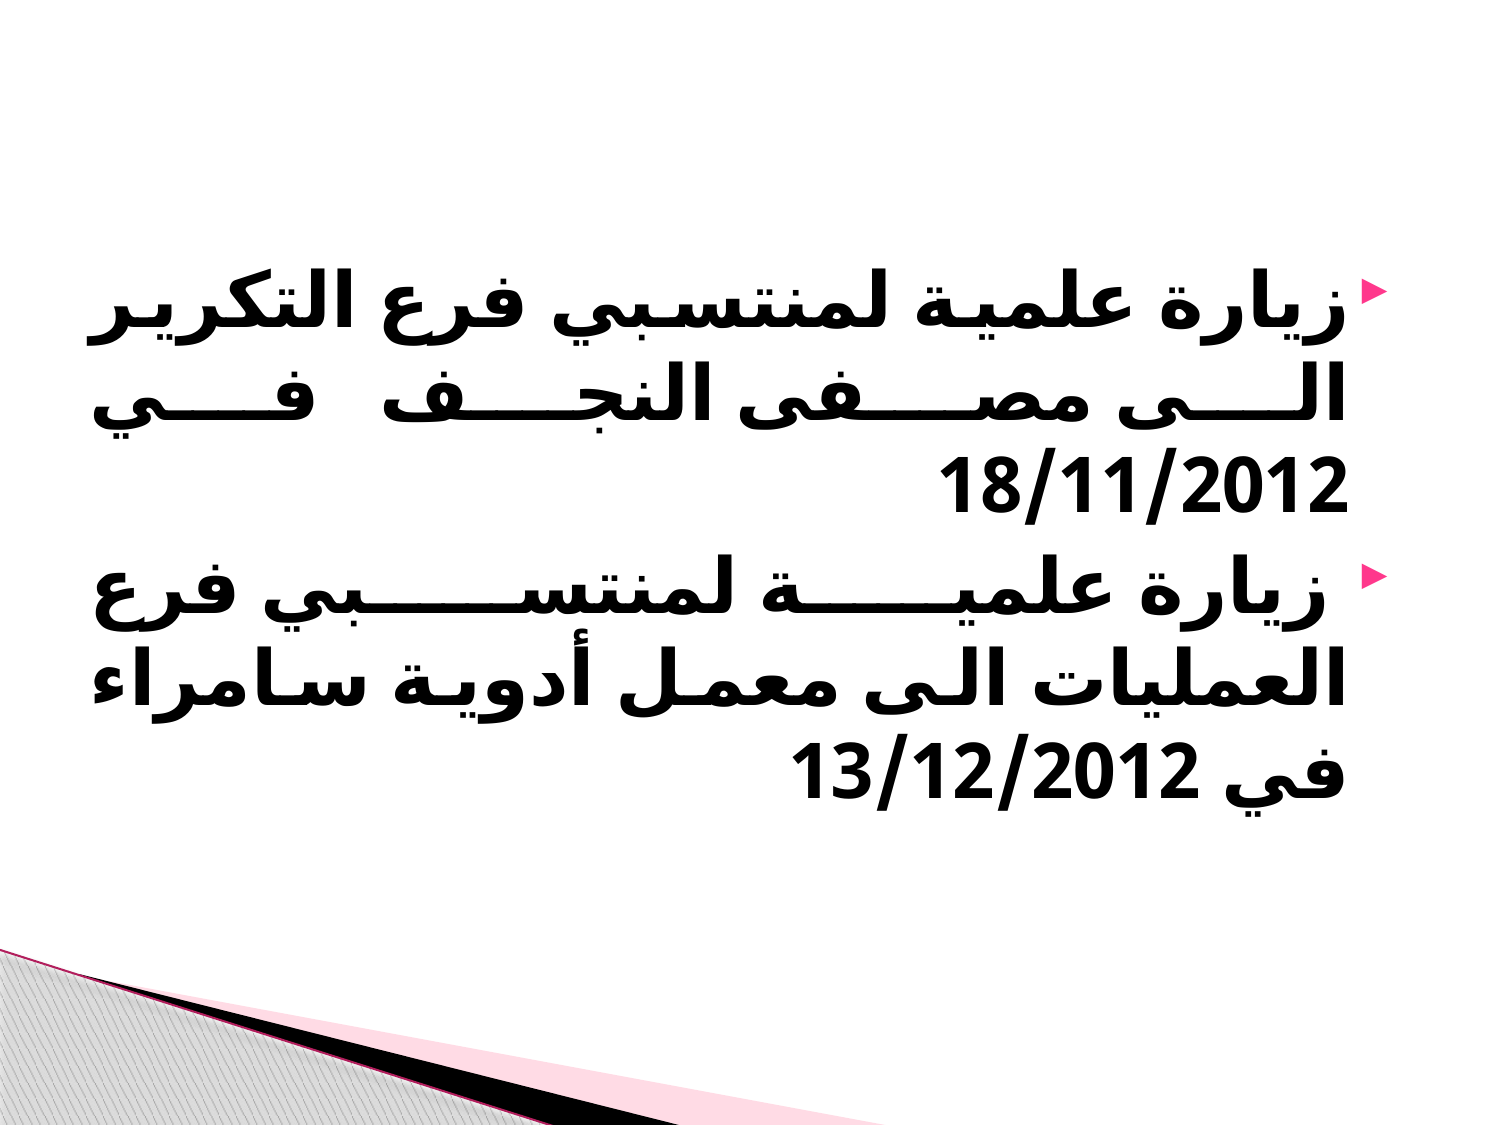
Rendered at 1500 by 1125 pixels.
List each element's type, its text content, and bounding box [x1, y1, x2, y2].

list زيارة علمية لمنتسبي فرع التكرير الى مصفى النجف في 18/11/2012 زيارة علمية لمنتسبي فرع العمليات الى معمل أدوية سامراء في 13/12/2012 [75, 243, 1425, 986]
